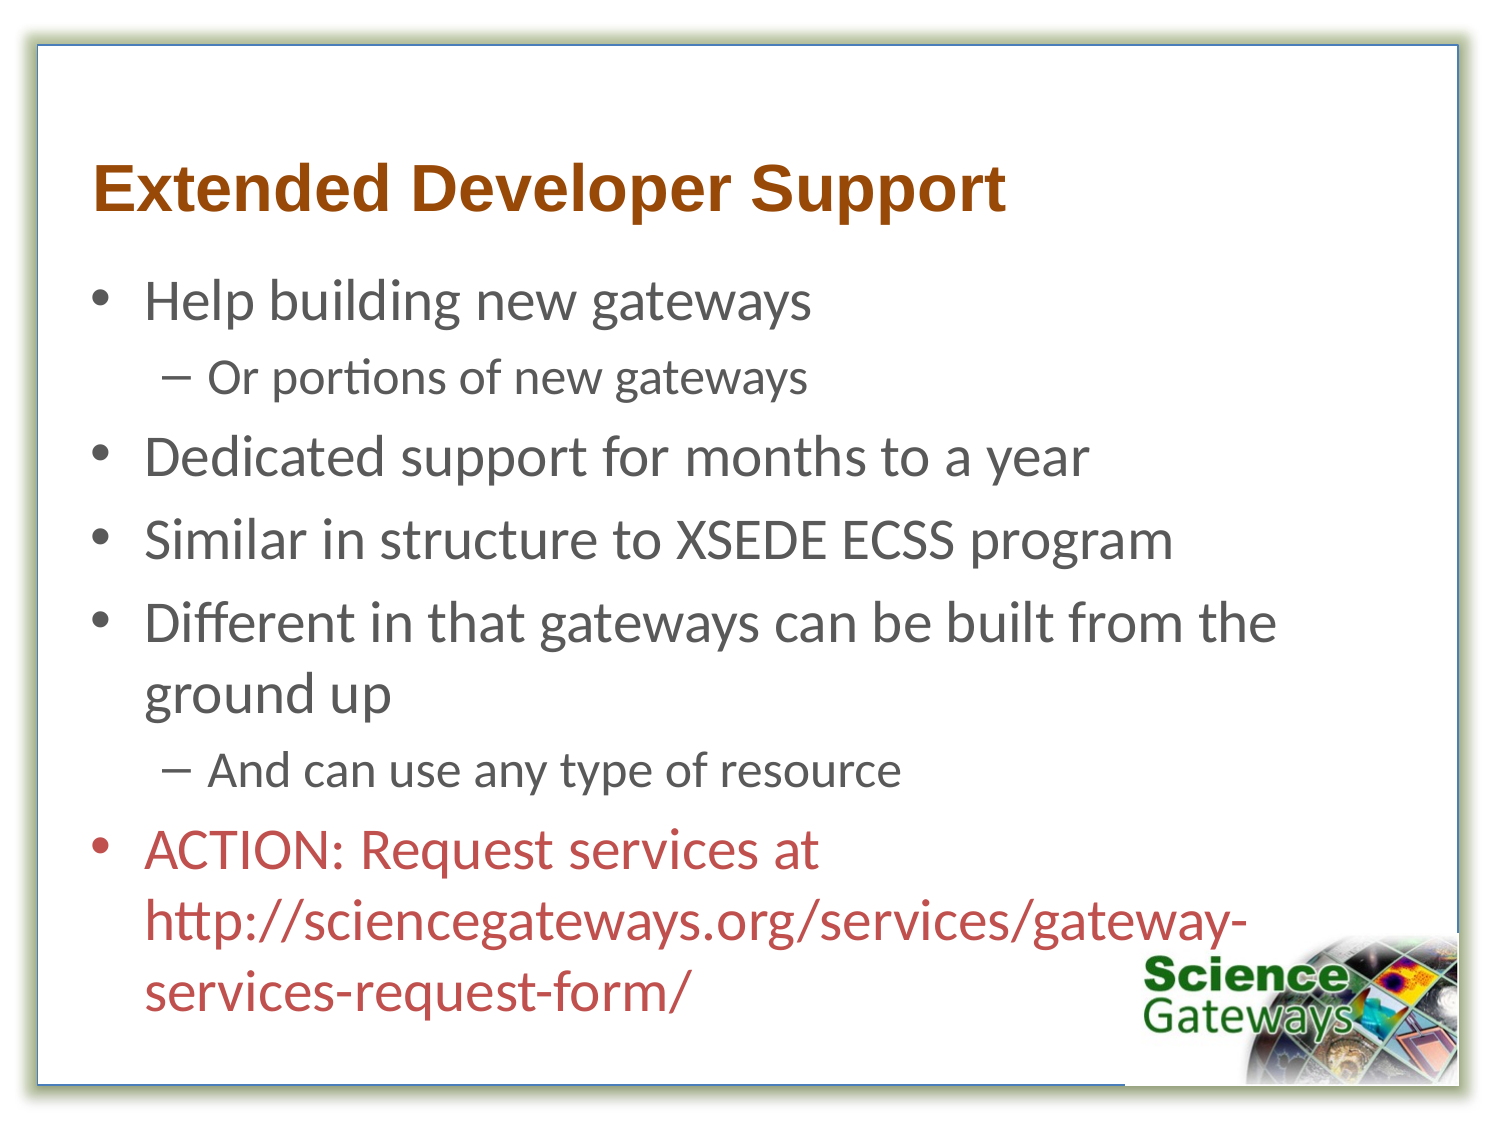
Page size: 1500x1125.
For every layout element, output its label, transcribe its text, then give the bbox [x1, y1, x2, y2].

title Extended Developer Support [77, 80, 1428, 234]
list Help building new gateways Or portions of new gateways Dedicated support for months to a year Similar in structure to XSEDE ECSS program Different in that gateways can be built from the ground up And can use any type of resource ACTION: Request services at http://sciencegateways.org/services/gateway-services-request-form/ [75, 253, 1425, 1037]
picture [1125, 933, 1459, 1086]
